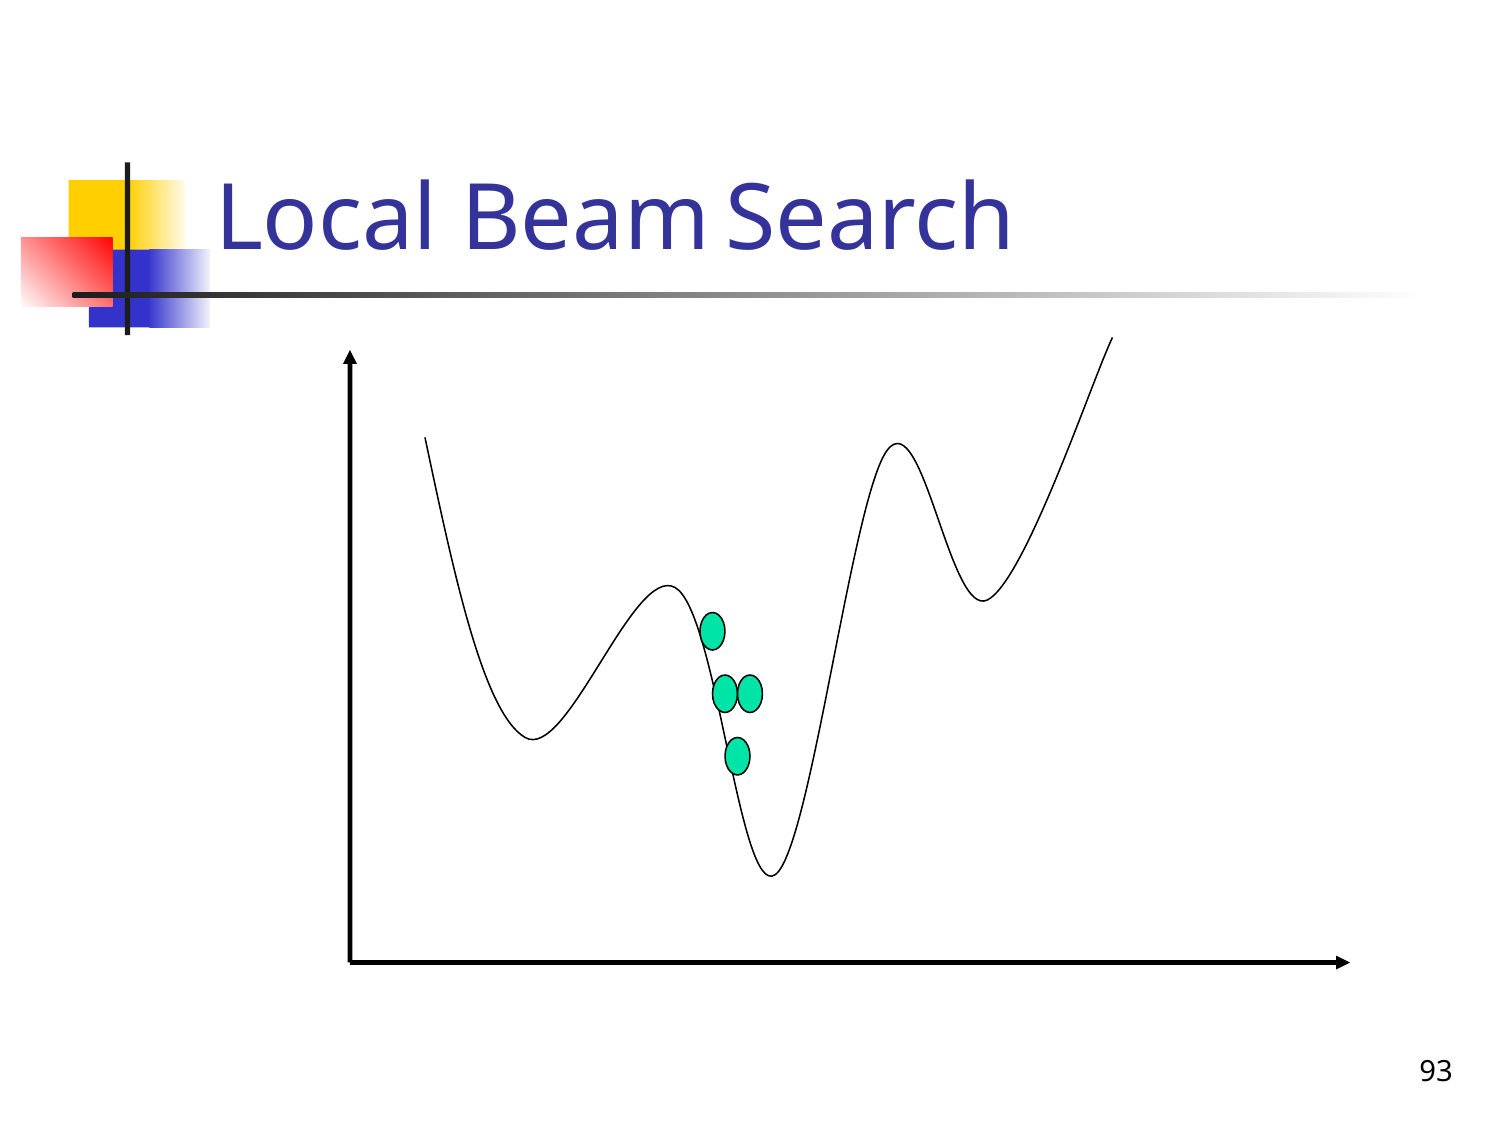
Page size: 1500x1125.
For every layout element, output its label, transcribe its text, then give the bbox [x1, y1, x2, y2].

text_box [343, 349, 357, 962]
text_box [737, 675, 763, 713]
text_box [424, 337, 1113, 877]
text_box [349, 956, 1351, 969]
text_box [725, 737, 751, 775]
title Local Beam Search [199, 140, 1479, 276]
text_box [712, 675, 737, 713]
text_box [699, 612, 725, 651]
slide_number 93 [1154, 1023, 1468, 1100]
